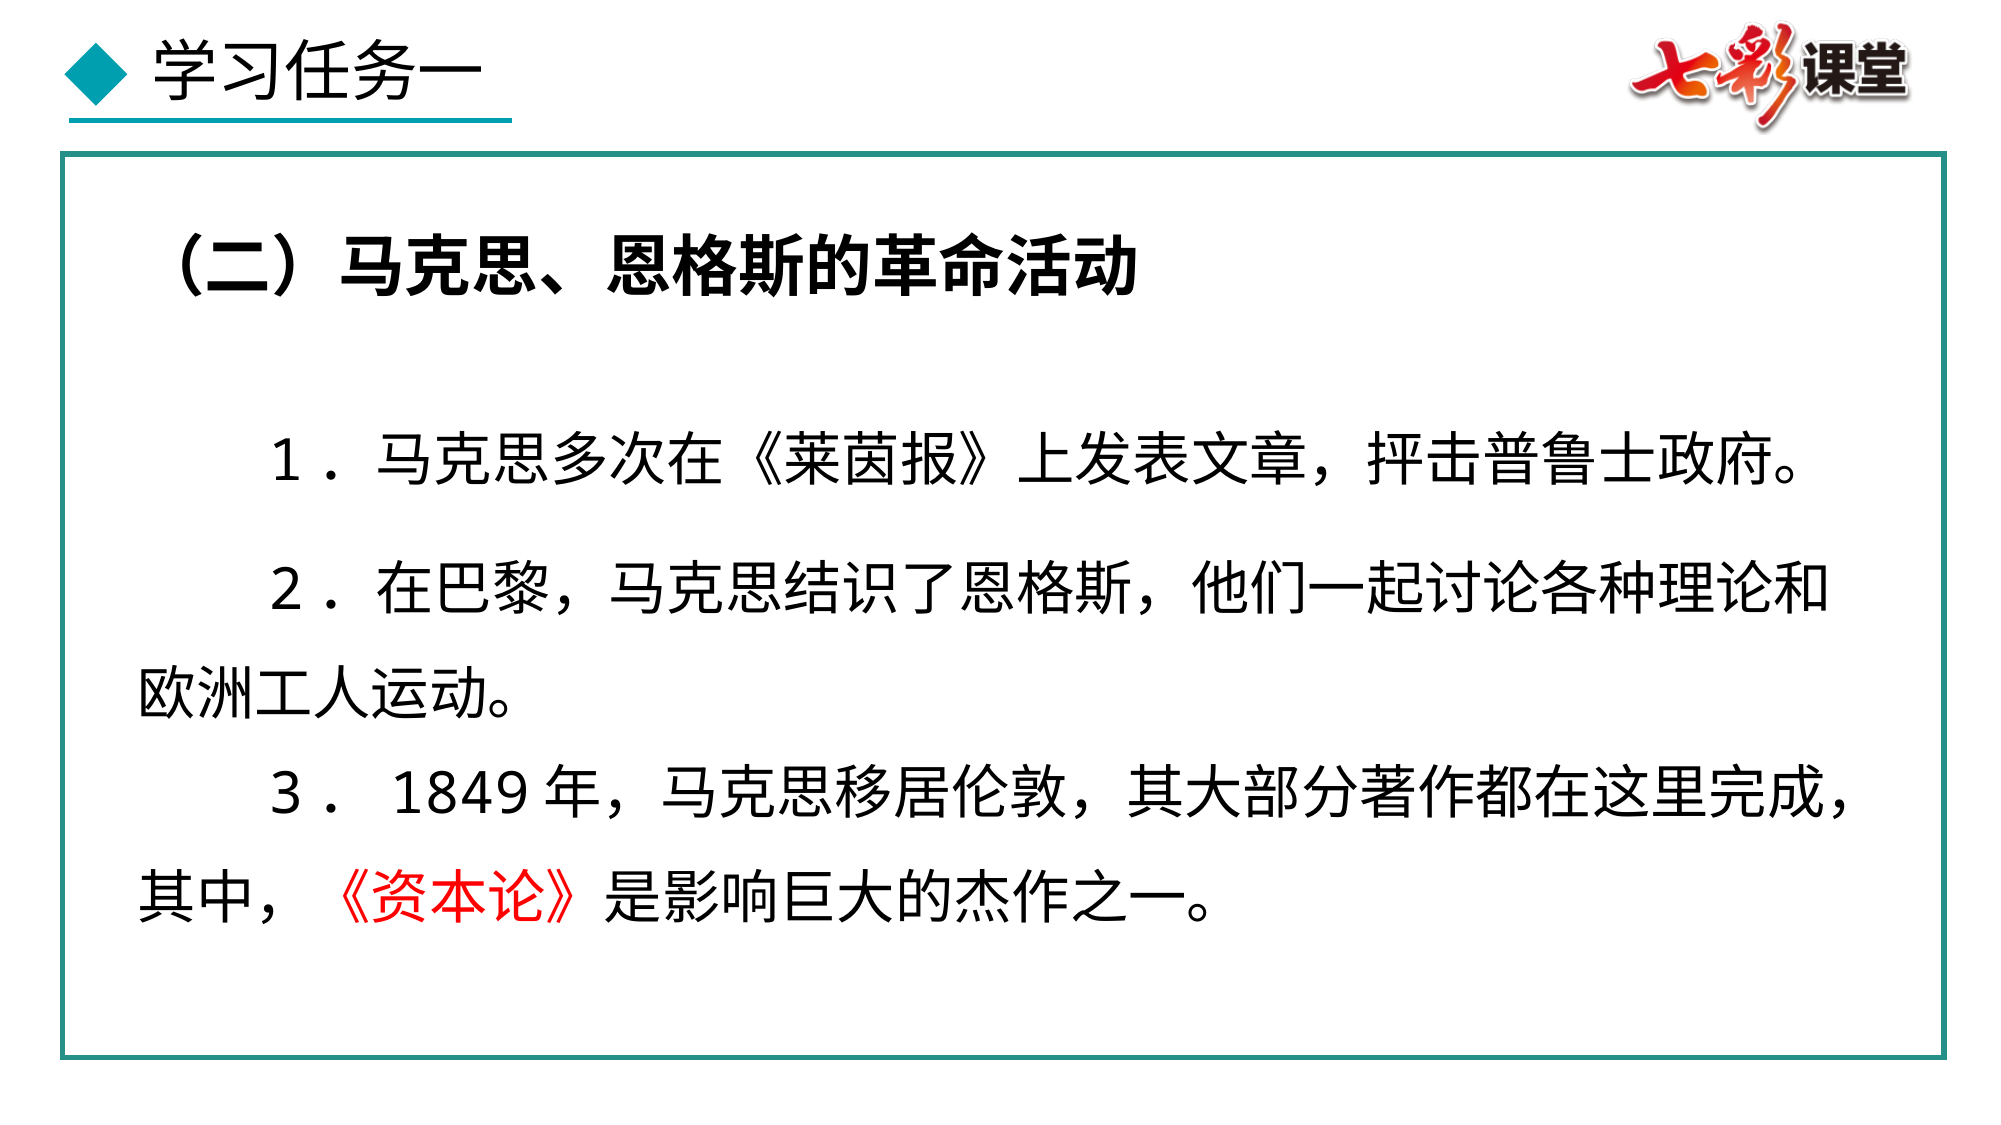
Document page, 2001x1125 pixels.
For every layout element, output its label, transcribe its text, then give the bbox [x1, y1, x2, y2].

text_box （二）马克思、恩格斯的革命活动 [123, 224, 1158, 312]
text_box 3．1849年，马克思移居伦敦，其大部分著作都在这里完成，其中，《资本论》是影响巨大的杰作之一。 [123, 712, 1884, 938]
picture [1625, 16, 1917, 135]
text_box 1．马克思多次在《莱茵报》上发表文章，抨击普鲁士政府。 [123, 379, 1884, 500]
text_box 2．在巴黎，马克思结识了恩格斯，他们一起讨论各种理论和欧洲工人运动。 [123, 509, 1884, 712]
